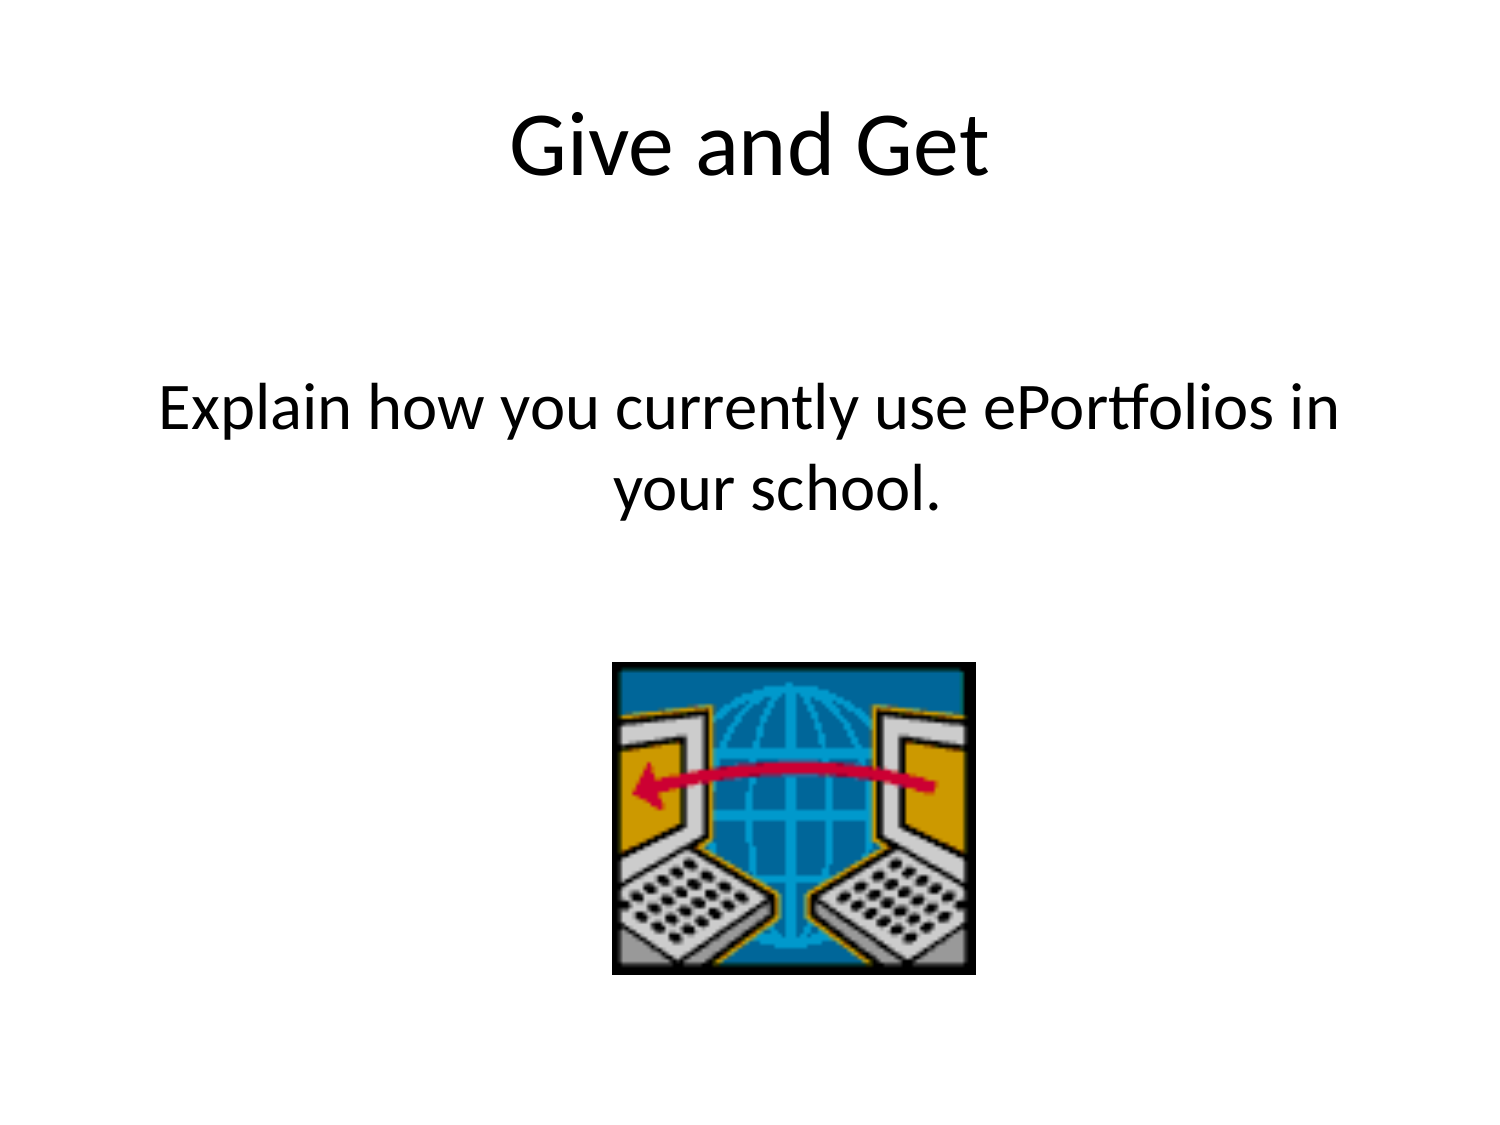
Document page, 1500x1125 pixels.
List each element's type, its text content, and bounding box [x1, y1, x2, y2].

picture [612, 662, 977, 976]
list Explain how you currently use ePortfolios in your school. [75, 262, 1425, 1005]
title Give and Get [75, 45, 1425, 233]
